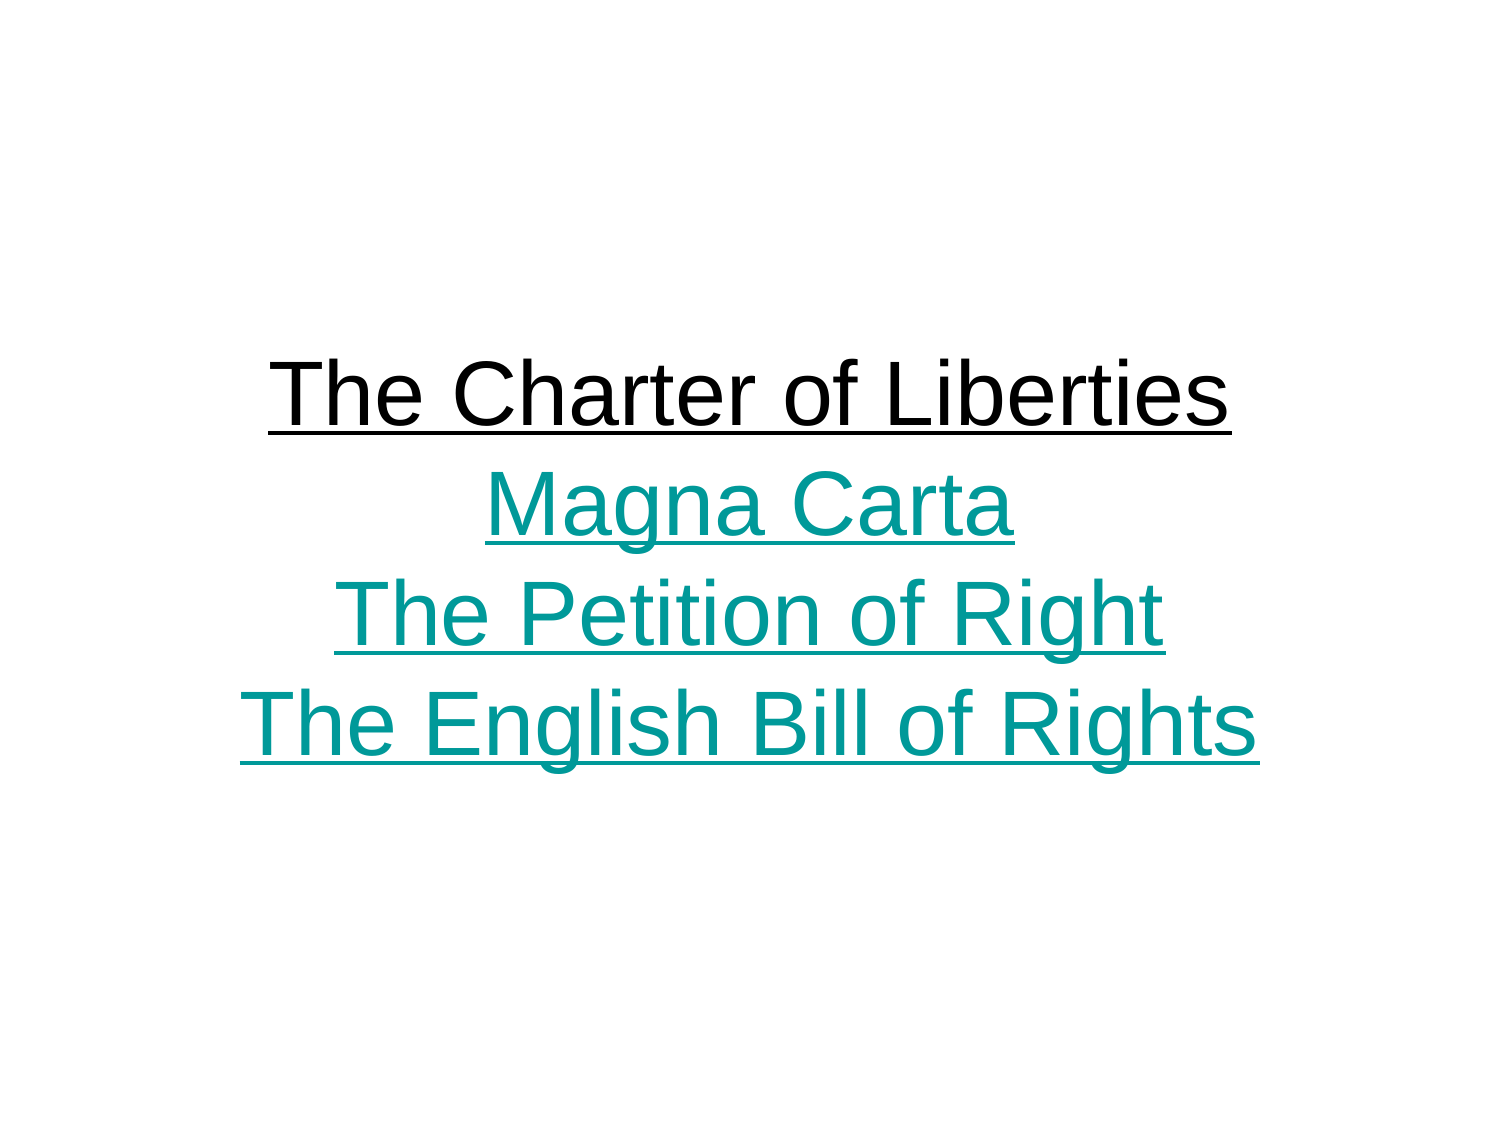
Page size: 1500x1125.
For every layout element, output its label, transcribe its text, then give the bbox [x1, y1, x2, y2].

title The Charter of Liberties Magna Carta The Petition of Right The English Bill of Rights [74, 44, 1426, 1063]
